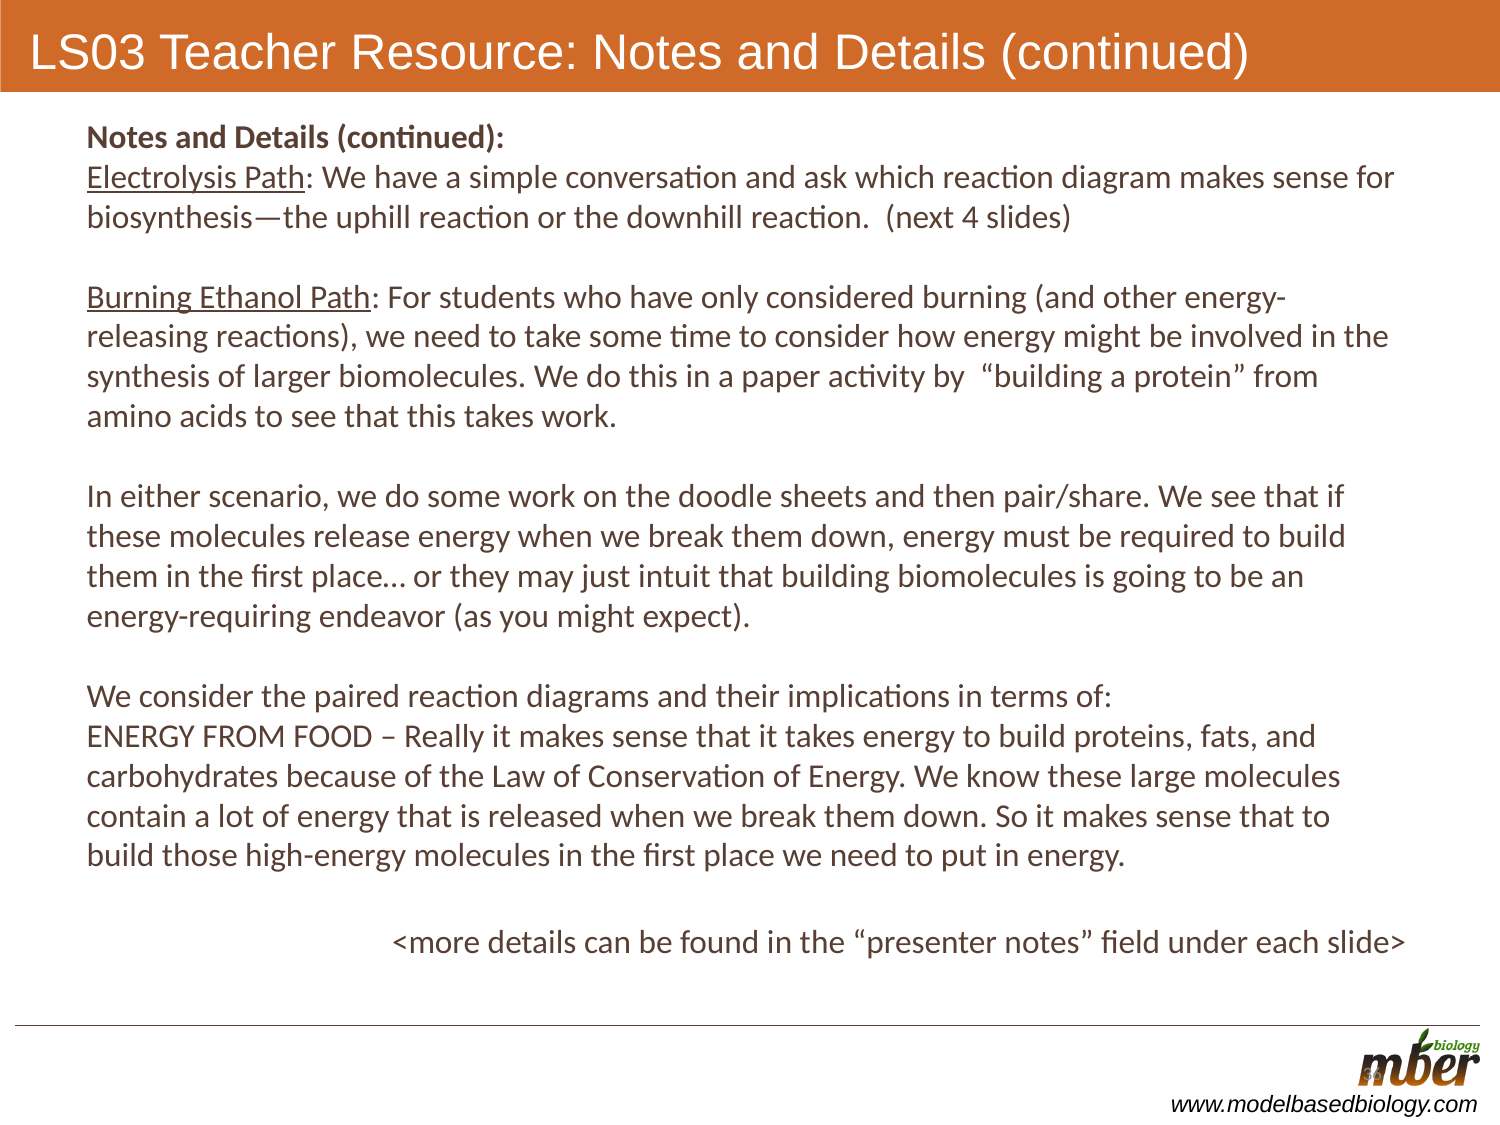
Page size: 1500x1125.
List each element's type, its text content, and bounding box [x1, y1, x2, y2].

picture [1358, 1028, 1480, 1086]
text_box Notes and Details (continued): Electrolysis Path: We have a simple conversation and ask which reaction diagram makes sense for biosynthesis—the uphill reaction or the downhill reaction. (next 4 slides) Burning Ethanol Path: For students who have only considered burning (and other energy-releasing reactions), we need to take some time to consider how energy might be involved in the synthesis of larger biomolecules. We do this in a paper activity by “building a protein” from amino acids to see that this takes work. In either scenario, we do some work on the doodle sheets and then pair/share. We see that if these molecules release energy when we break them down, energy must be required to build them in the first place… or they may just intuit that building biomolecules is going to be an energy-requiring endeavor (as you might expect). We consider the paired reaction diagrams and their implications in terms of: ENERGY FROM FOOD – Really it makes sense that it takes energy to build proteins, fats, and carbohydrates because of the Law of Conservation of Energy. We know these large molecules contain a lot of energy that is released when we break them down. So it makes sense that to build those high-energy molecules in the first place we need to put in energy. <more details can be found in the “presenter notes” field under each slide> [71, 107, 1422, 1019]
slide_number 36 [1059, 1042, 1397, 1103]
title LS03 Teacher Resource: Notes and Details (continued) [14, 11, 1480, 89]
